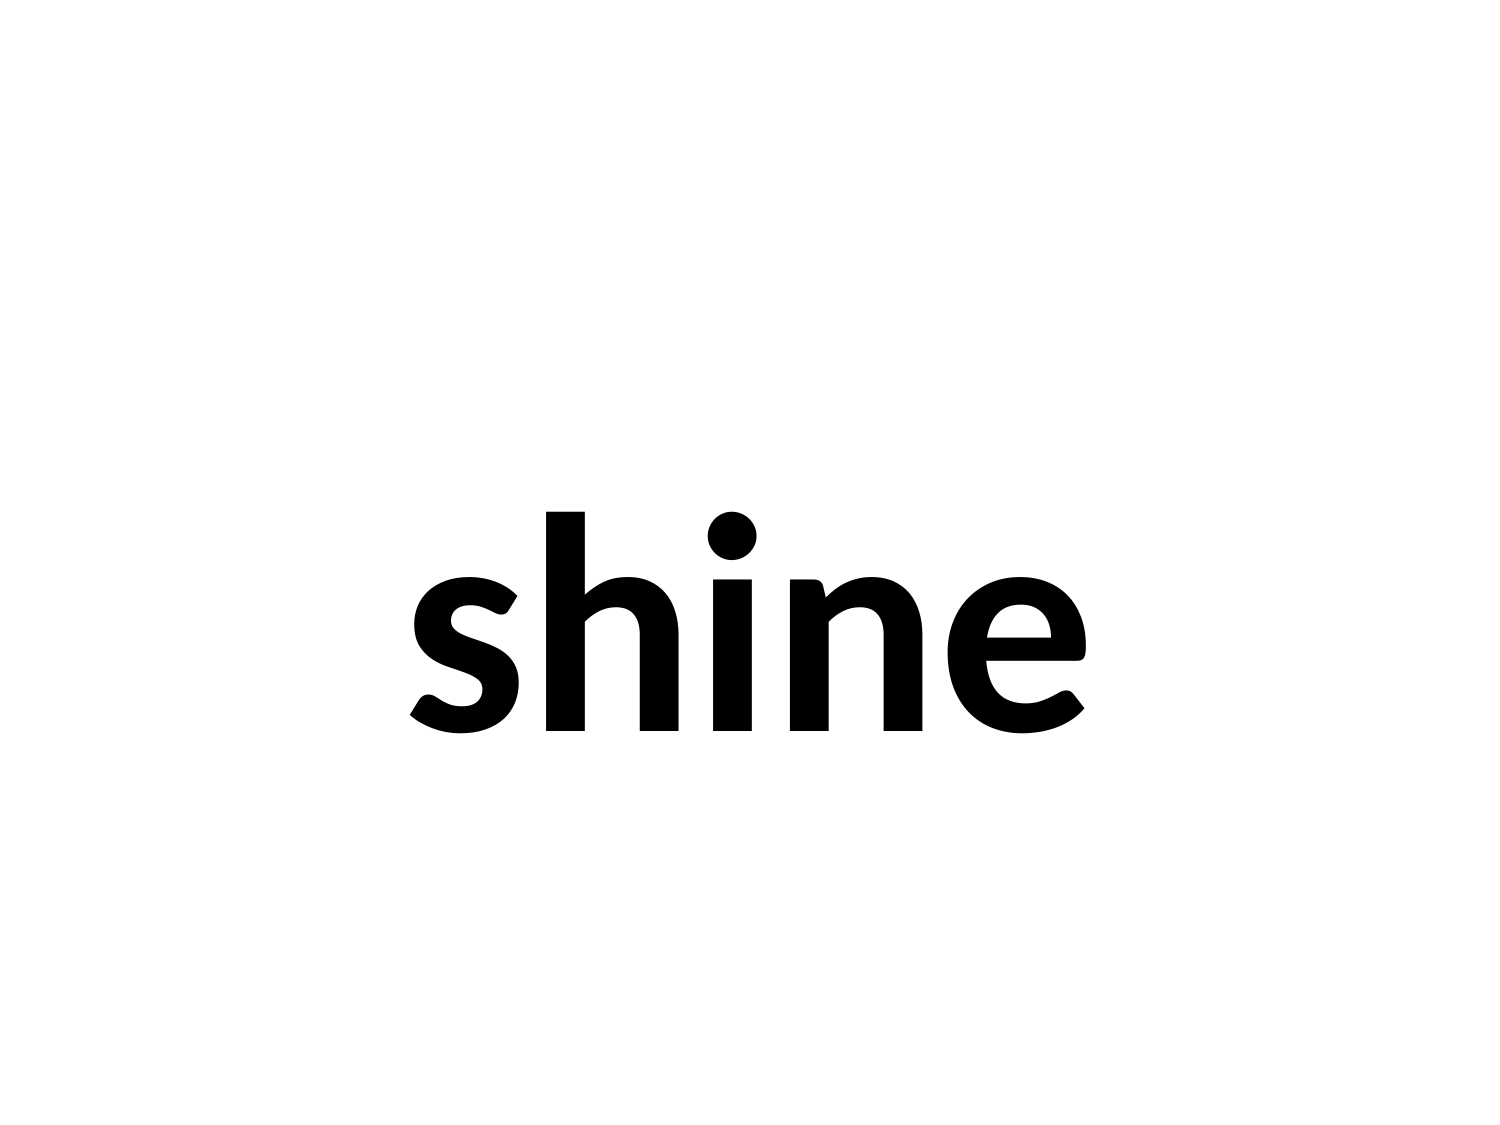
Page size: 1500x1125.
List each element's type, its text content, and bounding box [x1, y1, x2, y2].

title shine [75, 512, 1425, 700]
